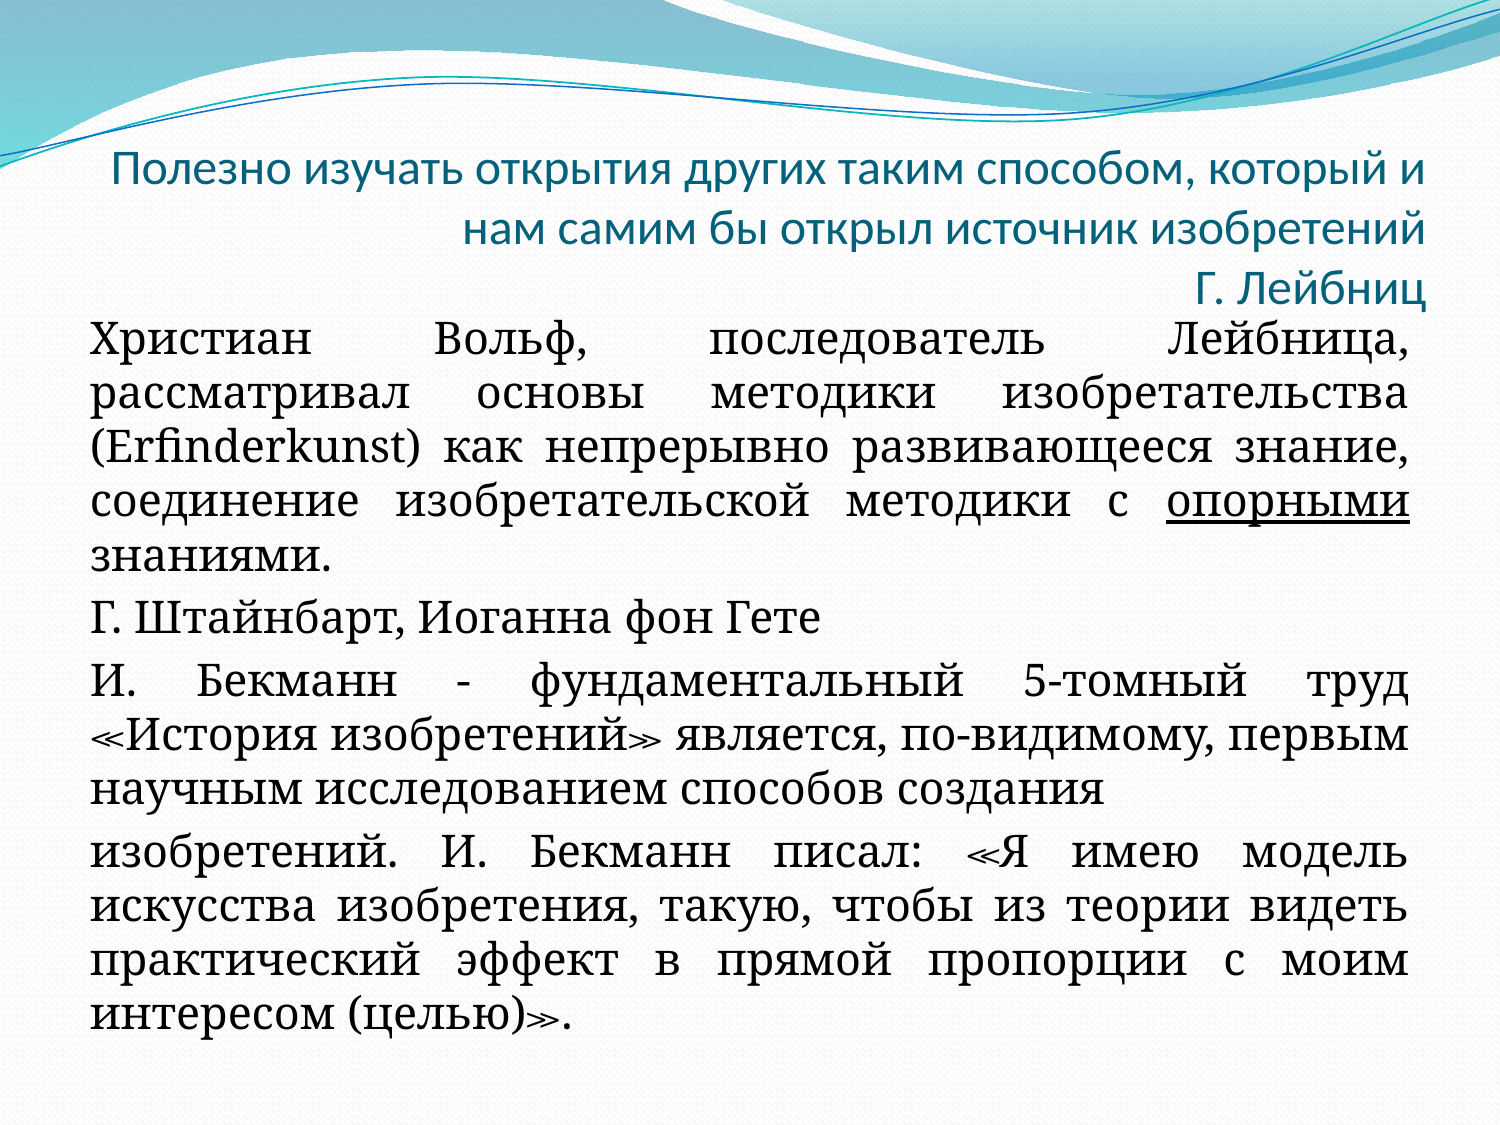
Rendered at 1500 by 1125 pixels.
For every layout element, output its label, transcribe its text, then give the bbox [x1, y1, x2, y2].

title Полезно изучать открытия других таким способом, который и нам самим бы открыл источник изобретений Г. Лейбниц [76, 90, 1427, 315]
list Христиан Вольф, последователь Лейбница, рассматривал основы методики изобретательства (Erfinderkunst) как непрерывно развивающееся знание, соединение изобретательской методики с опорными знаниями. Г. Штайнбарт, Иоганна фон Гете И. Бекманн - фундаментальный 5-томный труд ≪История изобретений≫ является, по-видимому, первым научным исследованием способов создания изобретений. И. Бекманн писал: ≪Я имею модель искусства изобретения, такую, чтобы из теории видеть практический эффект в прямой пропорции с моим интересом (целью)≫. [75, 302, 1425, 1063]
